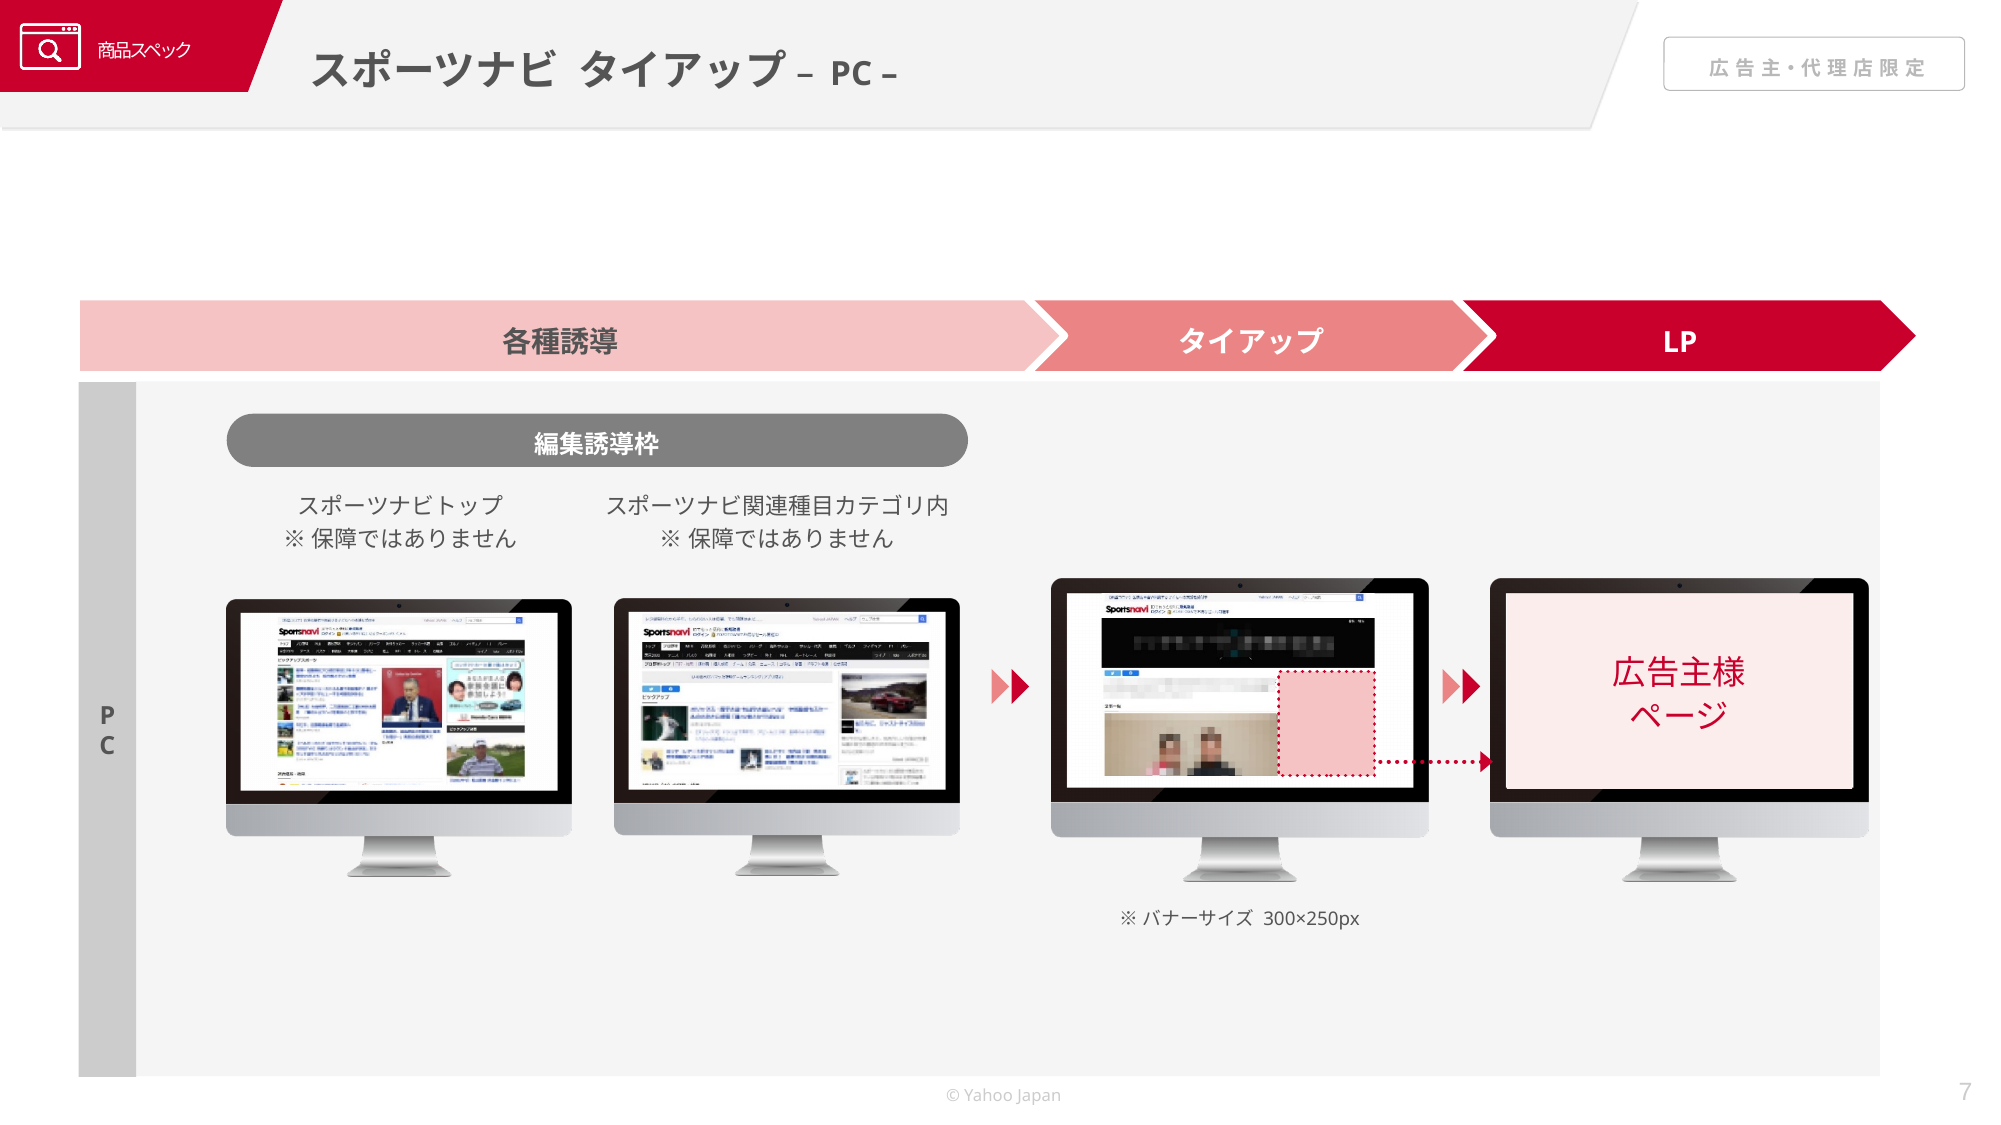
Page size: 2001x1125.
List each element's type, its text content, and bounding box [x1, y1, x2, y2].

picture [614, 598, 960, 876]
text_box PC [77, 380, 138, 1079]
list 商品スペック [97, 13, 240, 81]
text_box ※バナーサイズ 300×250px [1119, 906, 1360, 930]
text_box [1433, 673, 1476, 699]
list スポーツナビ タイアップ – PC – [309, 41, 1645, 97]
picture [226, 599, 572, 878]
text_box LP [1456, 294, 1924, 377]
text_box スポーツナビトップ ※保障ではありません [283, 485, 519, 552]
text_box スポーツナビ関連種目カテゴリ内 ※保障ではありません [604, 485, 950, 552]
text_box 編集誘導枠 [226, 413, 969, 467]
text_box タイアップ [1028, 294, 1496, 377]
text_box 各種誘導 [74, 294, 1067, 377]
picture [16, 12, 84, 80]
text_box [133, 379, 1882, 1078]
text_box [978, 673, 1025, 699]
picture [1490, 577, 1869, 882]
picture [1050, 577, 1429, 882]
